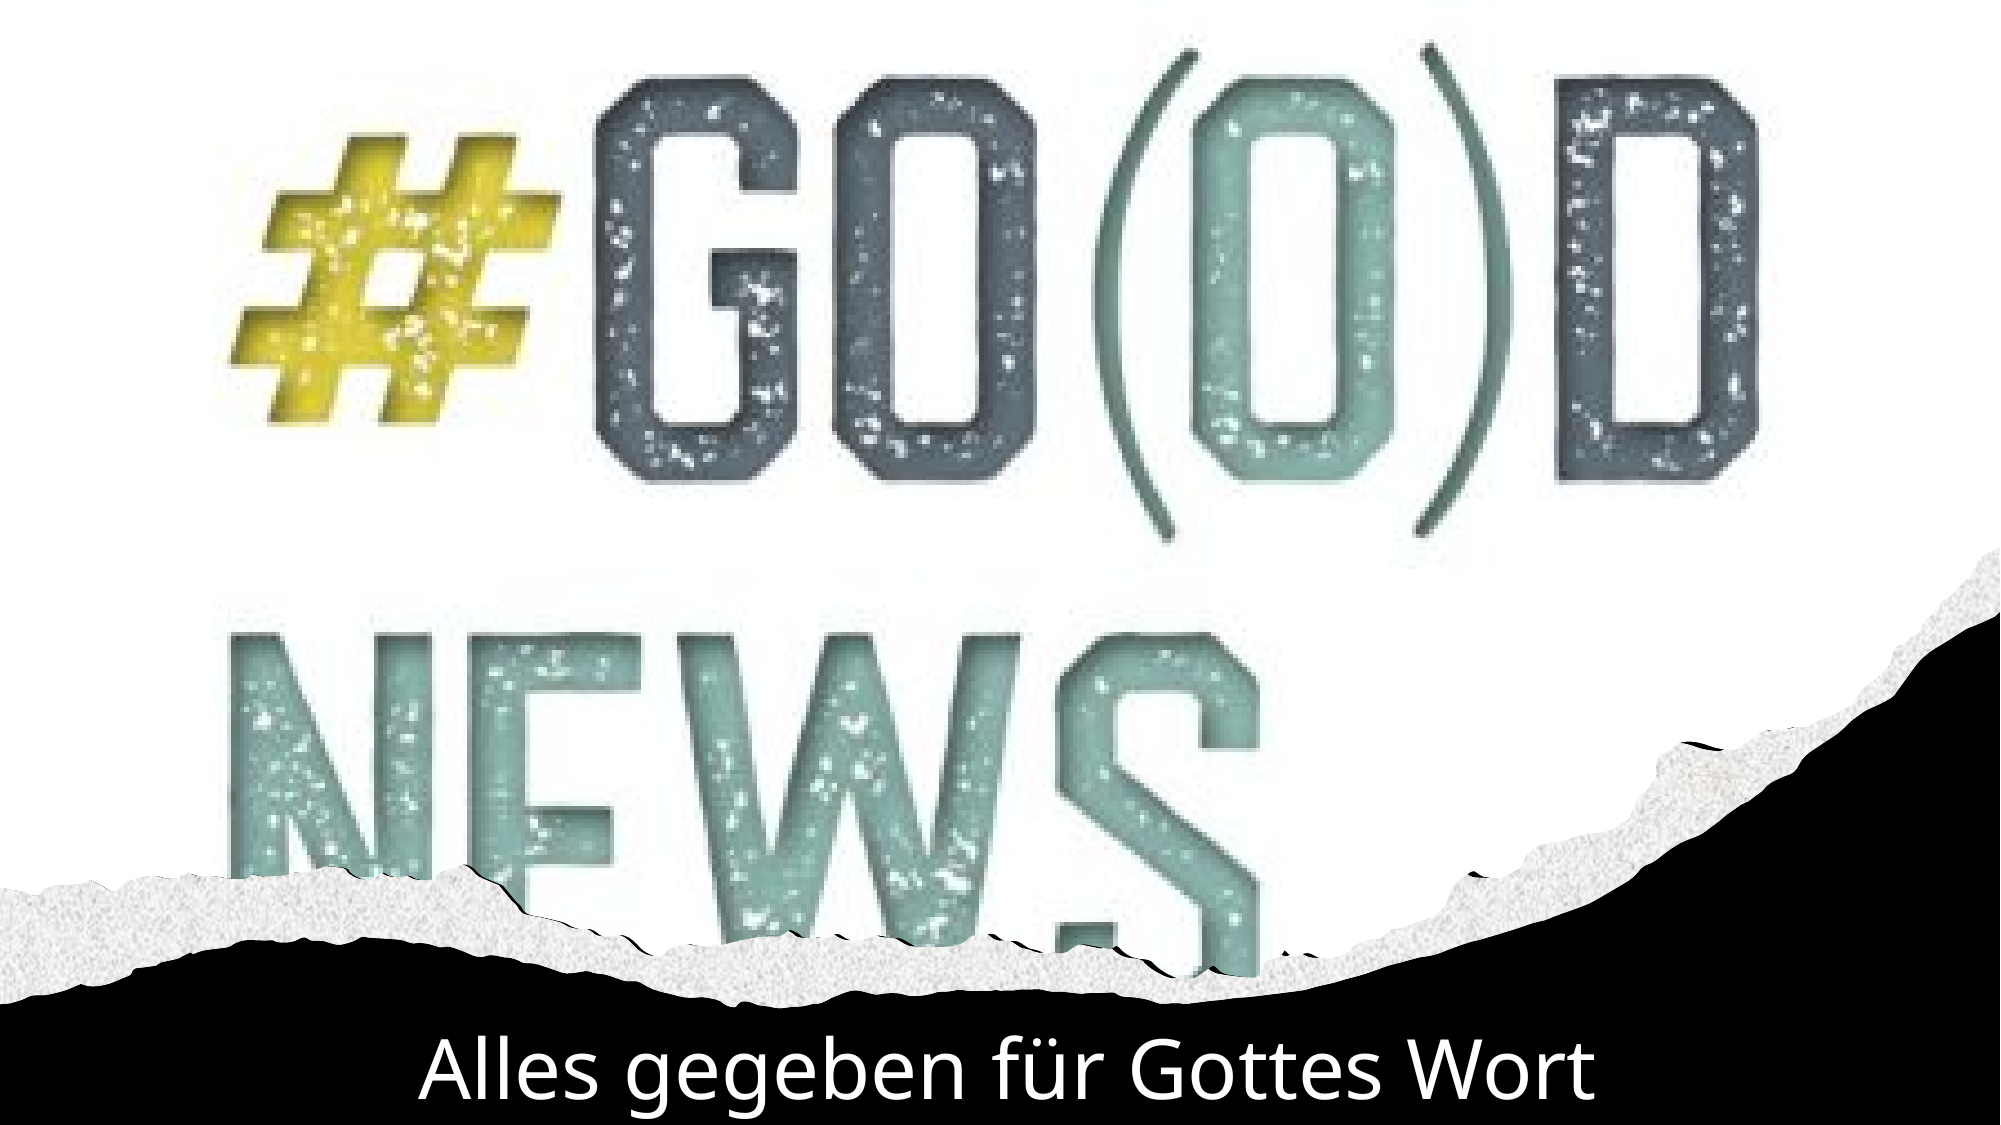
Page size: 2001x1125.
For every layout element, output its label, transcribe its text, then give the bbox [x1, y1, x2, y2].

picture [0, 0, 2001, 1007]
title Alles gegeben für Gottes Wort [17, 1007, 2000, 1125]
